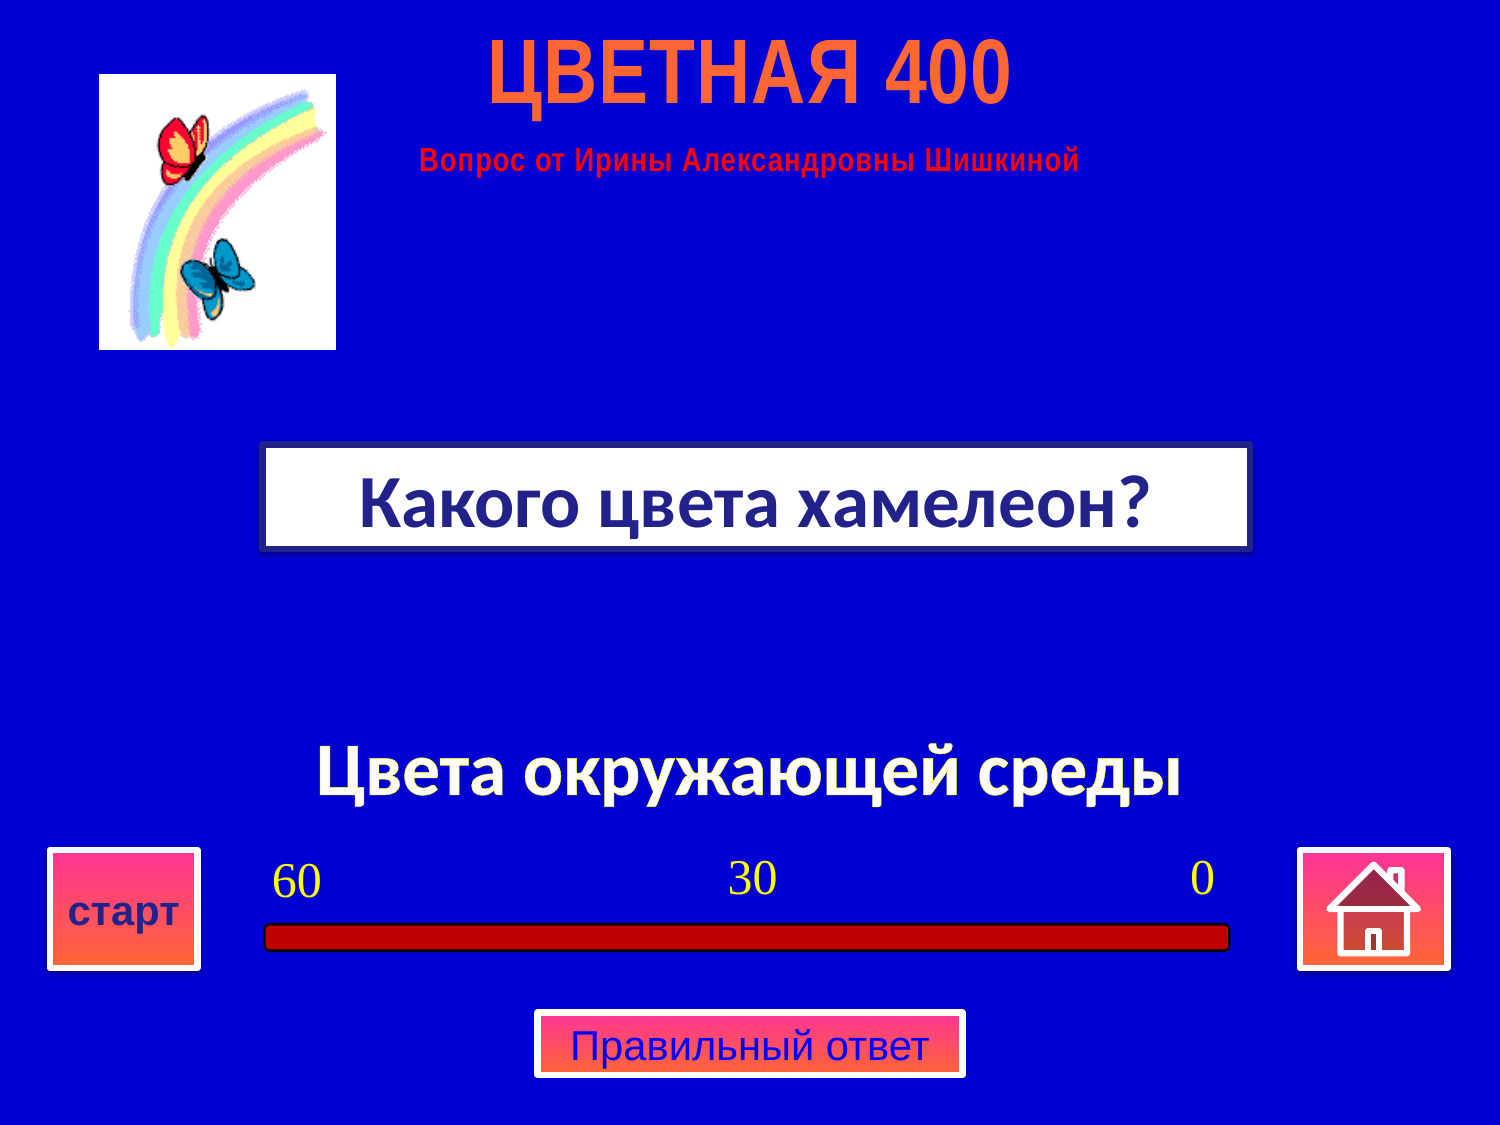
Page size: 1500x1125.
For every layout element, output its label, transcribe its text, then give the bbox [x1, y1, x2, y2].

text_box [263, 923, 1231, 952]
text_box 60 [257, 840, 337, 915]
text_box Цвета окружающей среды [0, 712, 1500, 818]
text_box ЦВЕТНАЯ 400 Вопрос от Ирины Александровны Шишкиной [374, 120, 1125, 225]
text_box 30 [712, 837, 793, 913]
text_box [1297, 847, 1451, 971]
picture [99, 74, 337, 351]
text_box Правильный ответ [535, 1010, 965, 1077]
text_box старт [47, 847, 201, 971]
text_box 0 [1175, 837, 1231, 913]
text_box Какого цвета хамелеон? [259, 441, 1253, 552]
